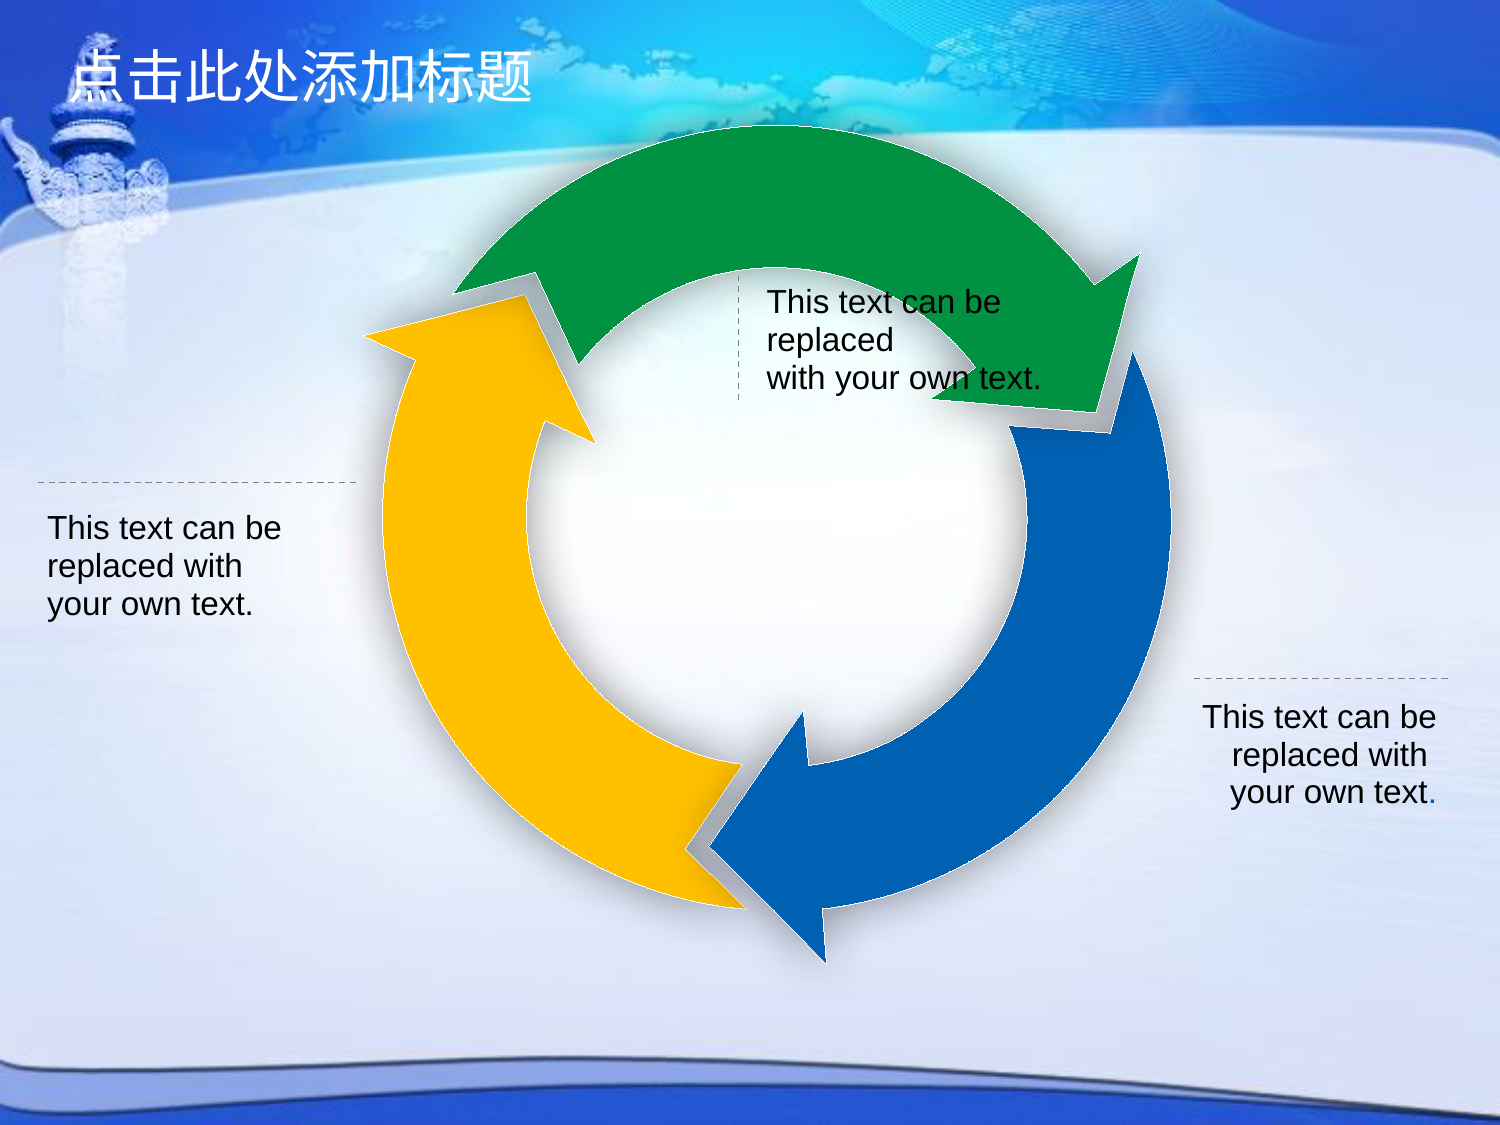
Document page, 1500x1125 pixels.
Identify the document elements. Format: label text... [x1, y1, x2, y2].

text_box This text can be replaced with your own text. [29, 491, 333, 635]
picture [0, 0, 1500, 1125]
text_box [358, 81, 1145, 929]
text_box This text can be replaced with your own text. [1149, 680, 1461, 823]
text_box 点击此处添加标题 [53, 33, 845, 118]
